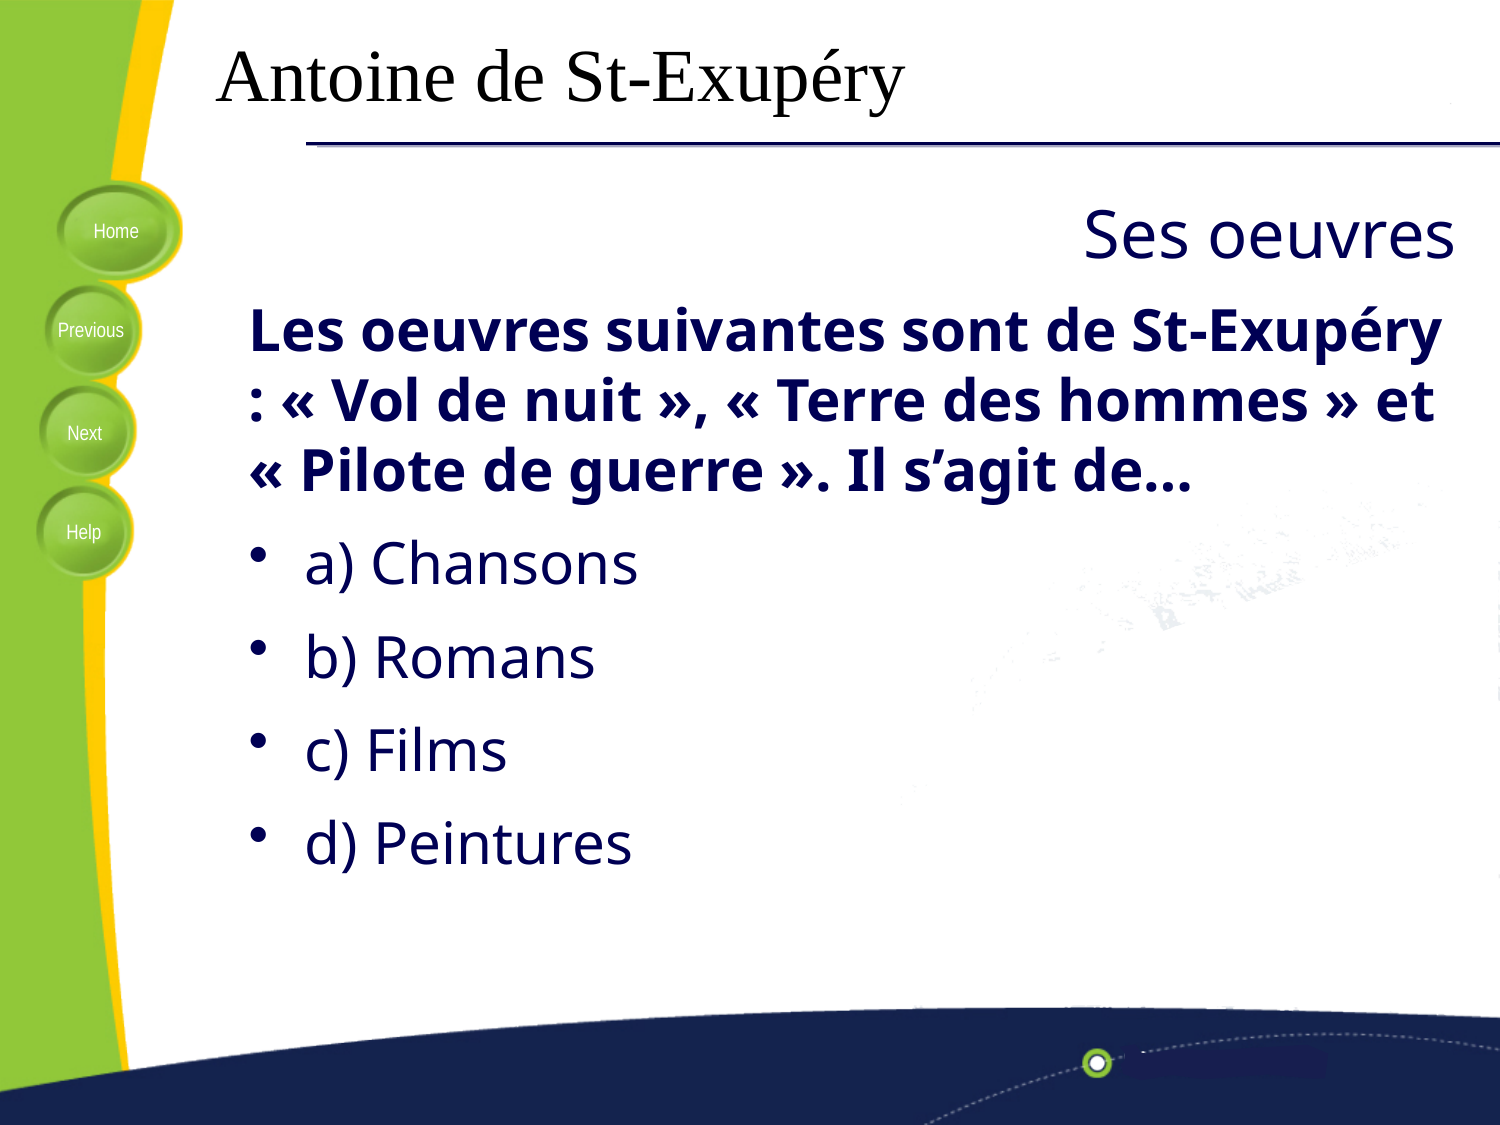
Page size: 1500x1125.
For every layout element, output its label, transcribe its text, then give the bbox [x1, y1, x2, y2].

text_box Antoine de St-Exupéry [200, 18, 1373, 124]
title Ses oeuvres [196, 181, 1472, 282]
list Les oeuvres suivantes sont de St-Exupéry : « Vol de nuit », « Terre des hommes » et « Pilote de guerre ». Il s’agit de… a) Chansons b) Romans c) Films d) Peintures [233, 285, 1460, 1004]
picture [0, 0, 1500, 1125]
